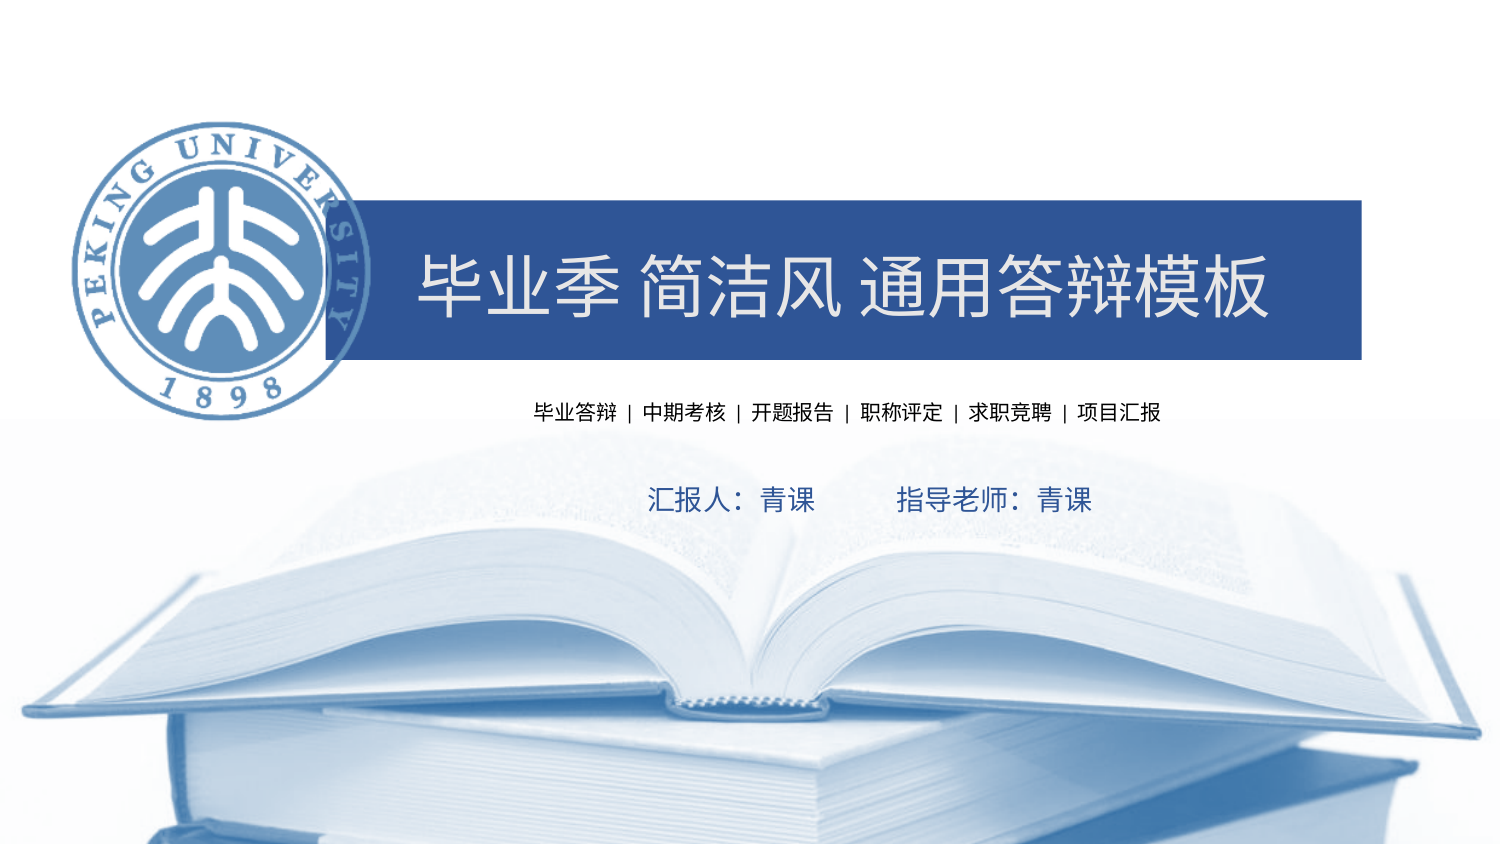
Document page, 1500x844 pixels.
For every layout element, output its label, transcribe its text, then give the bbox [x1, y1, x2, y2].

text_box [373, 199, 1363, 361]
title 毕业季 简洁风 通用答辩模板 [373, 199, 1362, 336]
picture [0, 120, 1500, 844]
subtitle 毕业答辩 | 中期考核 | 开题报告 | 职称评定 | 求职竞聘 | 项目汇报 [468, 395, 1227, 419]
